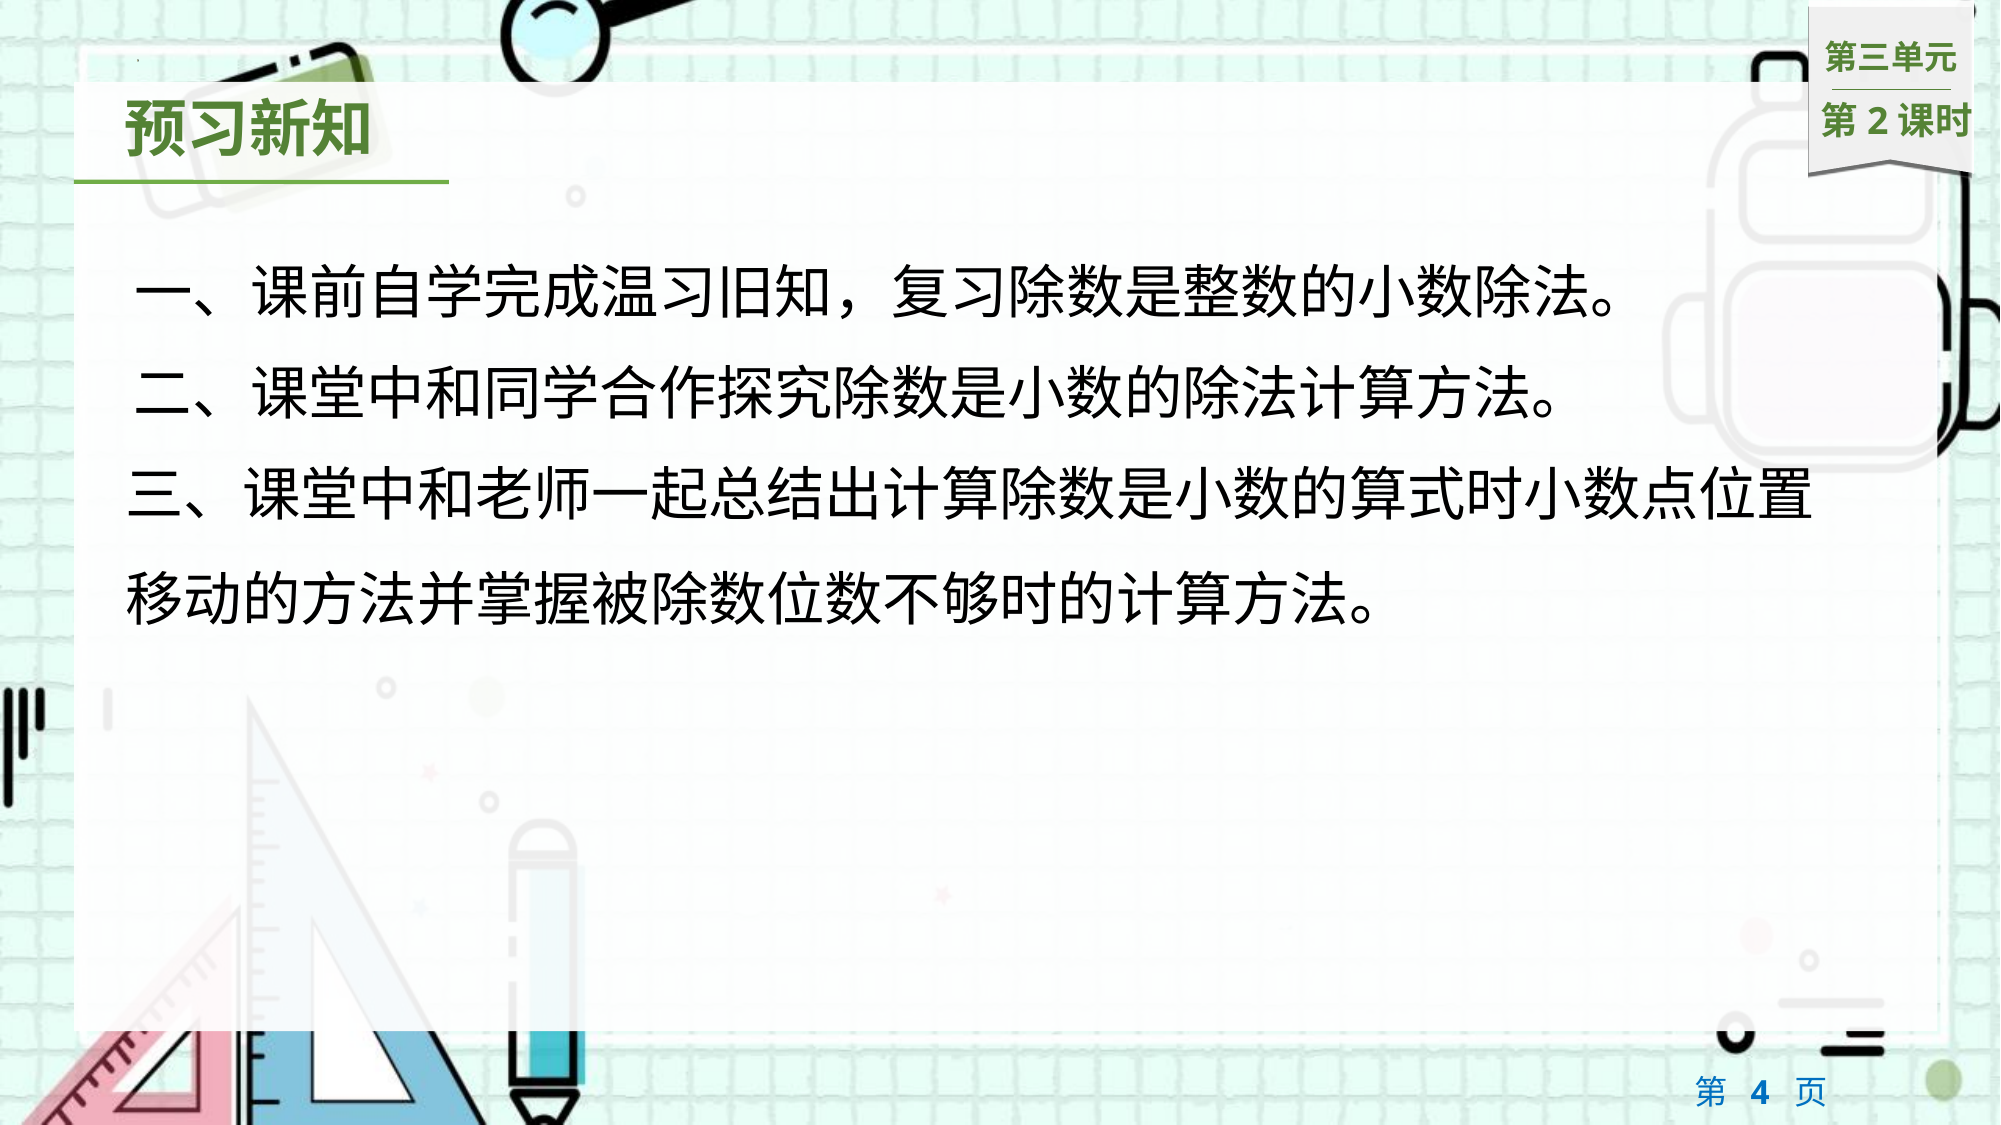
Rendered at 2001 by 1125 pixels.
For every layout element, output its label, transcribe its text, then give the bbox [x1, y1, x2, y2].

text_box 一、课前自学完成温习旧知，复习除数是整数的小数除法。 [134, 219, 1649, 325]
text_box 二、课堂中和同学合作探究除数是小数的除法计算方法。 [133, 320, 1591, 421]
picture [1938, 168, 1971, 176]
text_box 三、课堂中和老师一起总结出计算除数是小数的算式时小数点位置移动的方法并掌握被除数位数不够时的计算方法。 [125, 421, 1831, 632]
picture [0, 0, 2000, 1125]
